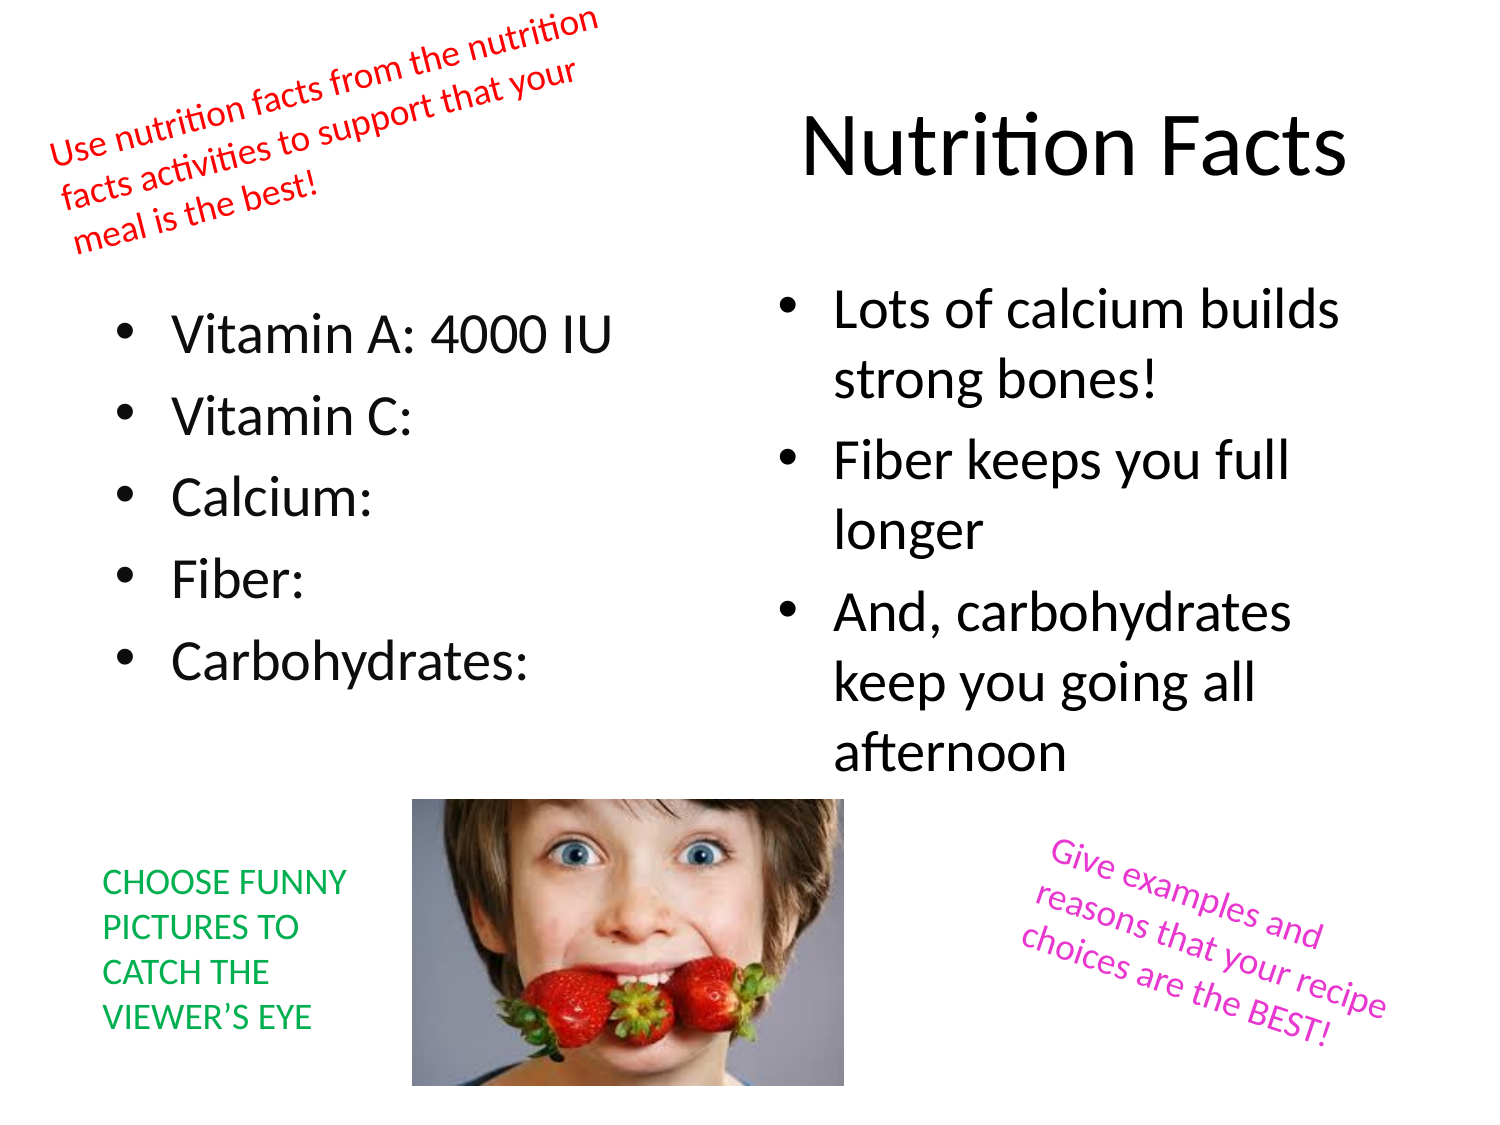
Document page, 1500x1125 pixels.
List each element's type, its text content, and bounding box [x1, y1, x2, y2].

text_box CHOOSE FUNNY PICTURES TO CATCH THE VIEWER’S EYE [87, 849, 407, 1045]
list Vitamin A: 4000 IU Vitamin C: Calcium: Fiber: Carbohydrates: [99, 287, 762, 725]
title Nutrition Facts [725, 45, 1425, 233]
picture [412, 799, 844, 1087]
list Lots of calcium builds strong bones! Fiber keeps you full longer And, carbohydrates keep you going all afternoon [762, 262, 1425, 1005]
text_box Use nutrition facts from the nutrition facts activities to support that your meal is the best! [28, 0, 659, 274]
text_box Give examples and reasons that your recipe choices are the BEST! [1000, 812, 1463, 1095]
